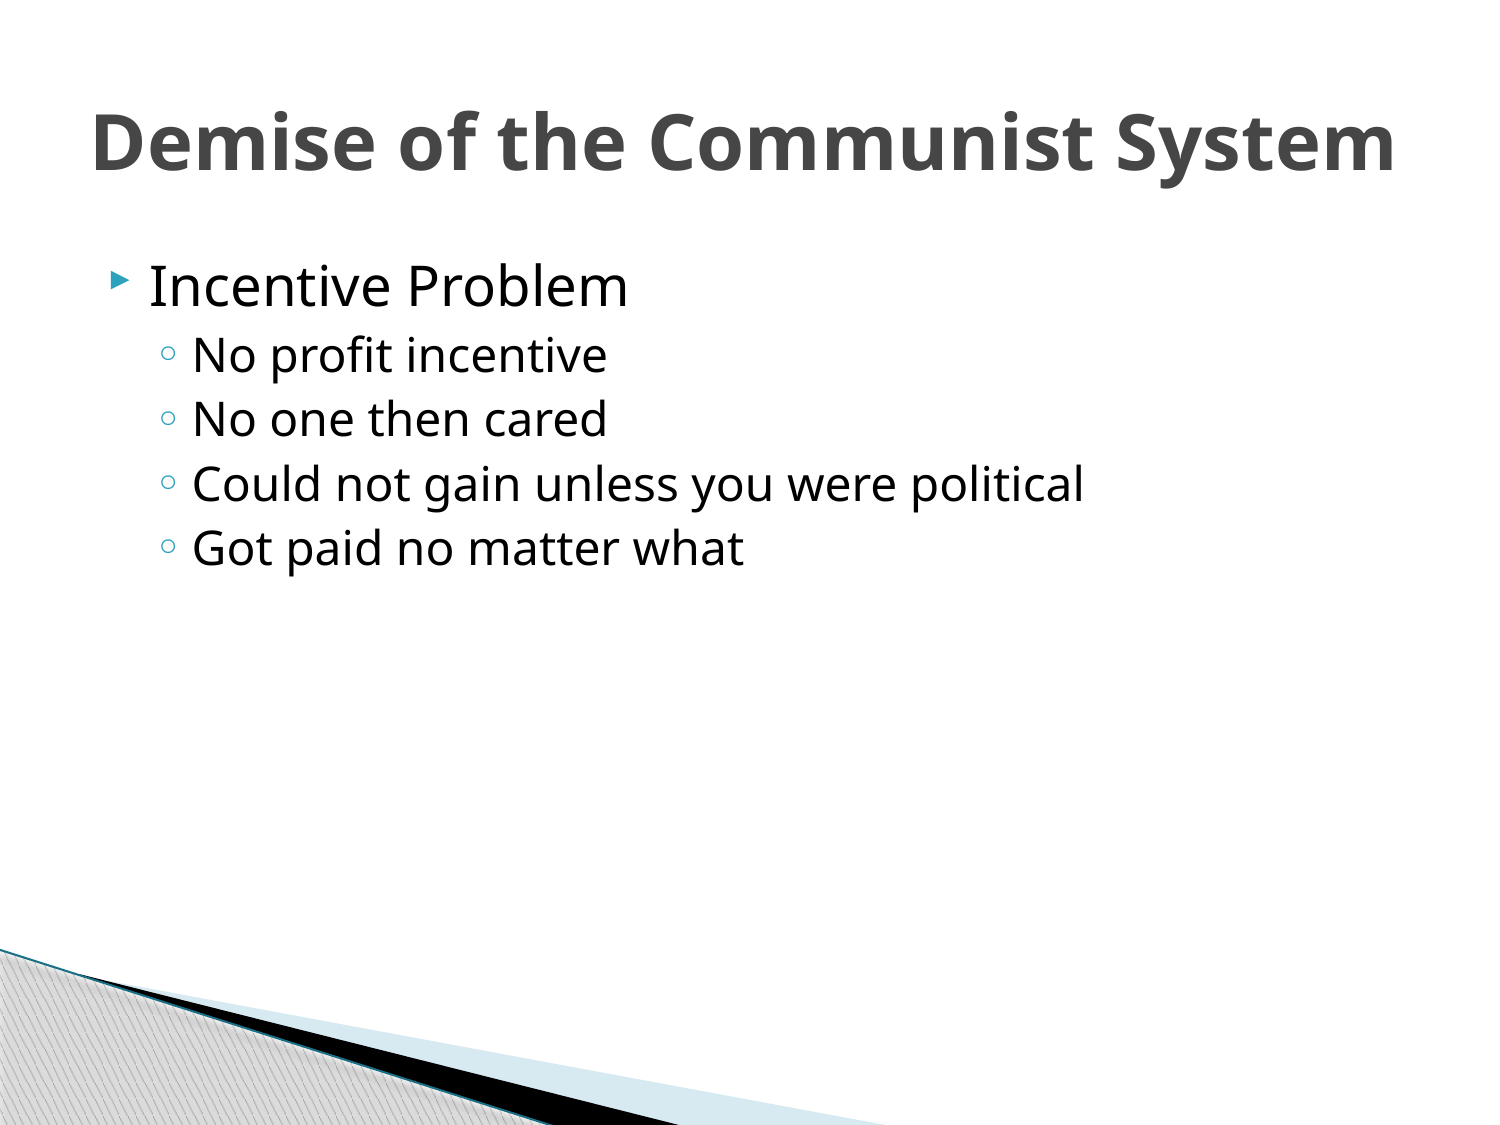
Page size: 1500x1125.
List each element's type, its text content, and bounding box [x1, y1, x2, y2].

list Incentive Problem No profit incentive No one then cared Could not gain unless you were political Got paid no matter what [75, 243, 1425, 986]
title Demise of the Communist System [75, 45, 1425, 233]
